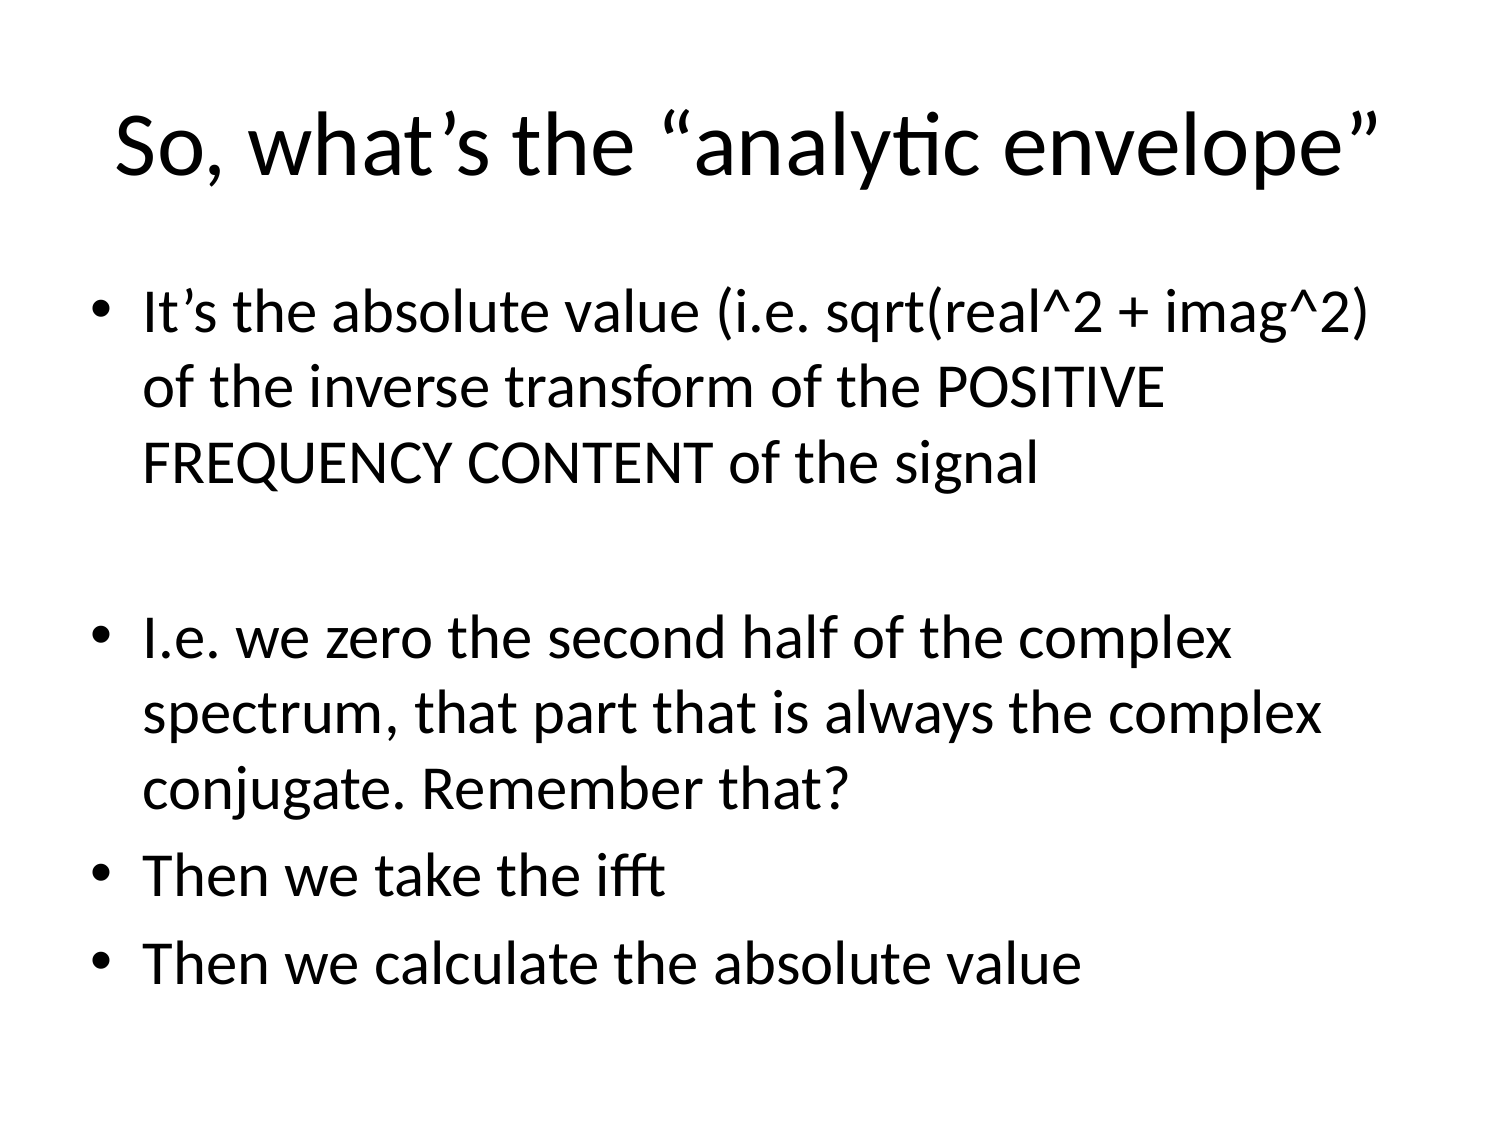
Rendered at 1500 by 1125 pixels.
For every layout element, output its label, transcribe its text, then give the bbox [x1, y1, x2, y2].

list It’s the absolute value (i.e. sqrt(real^2 + imag^2) of the inverse transform of the POSITIVE FREQUENCY CONTENT of the signal I.e. we zero the second half of the complex spectrum, that part that is always the complex conjugate. Remember that? Then we take the ifft Then we calculate the absolute value [75, 262, 1425, 1005]
title So, what’s the “analytic envelope” [75, 45, 1425, 233]
